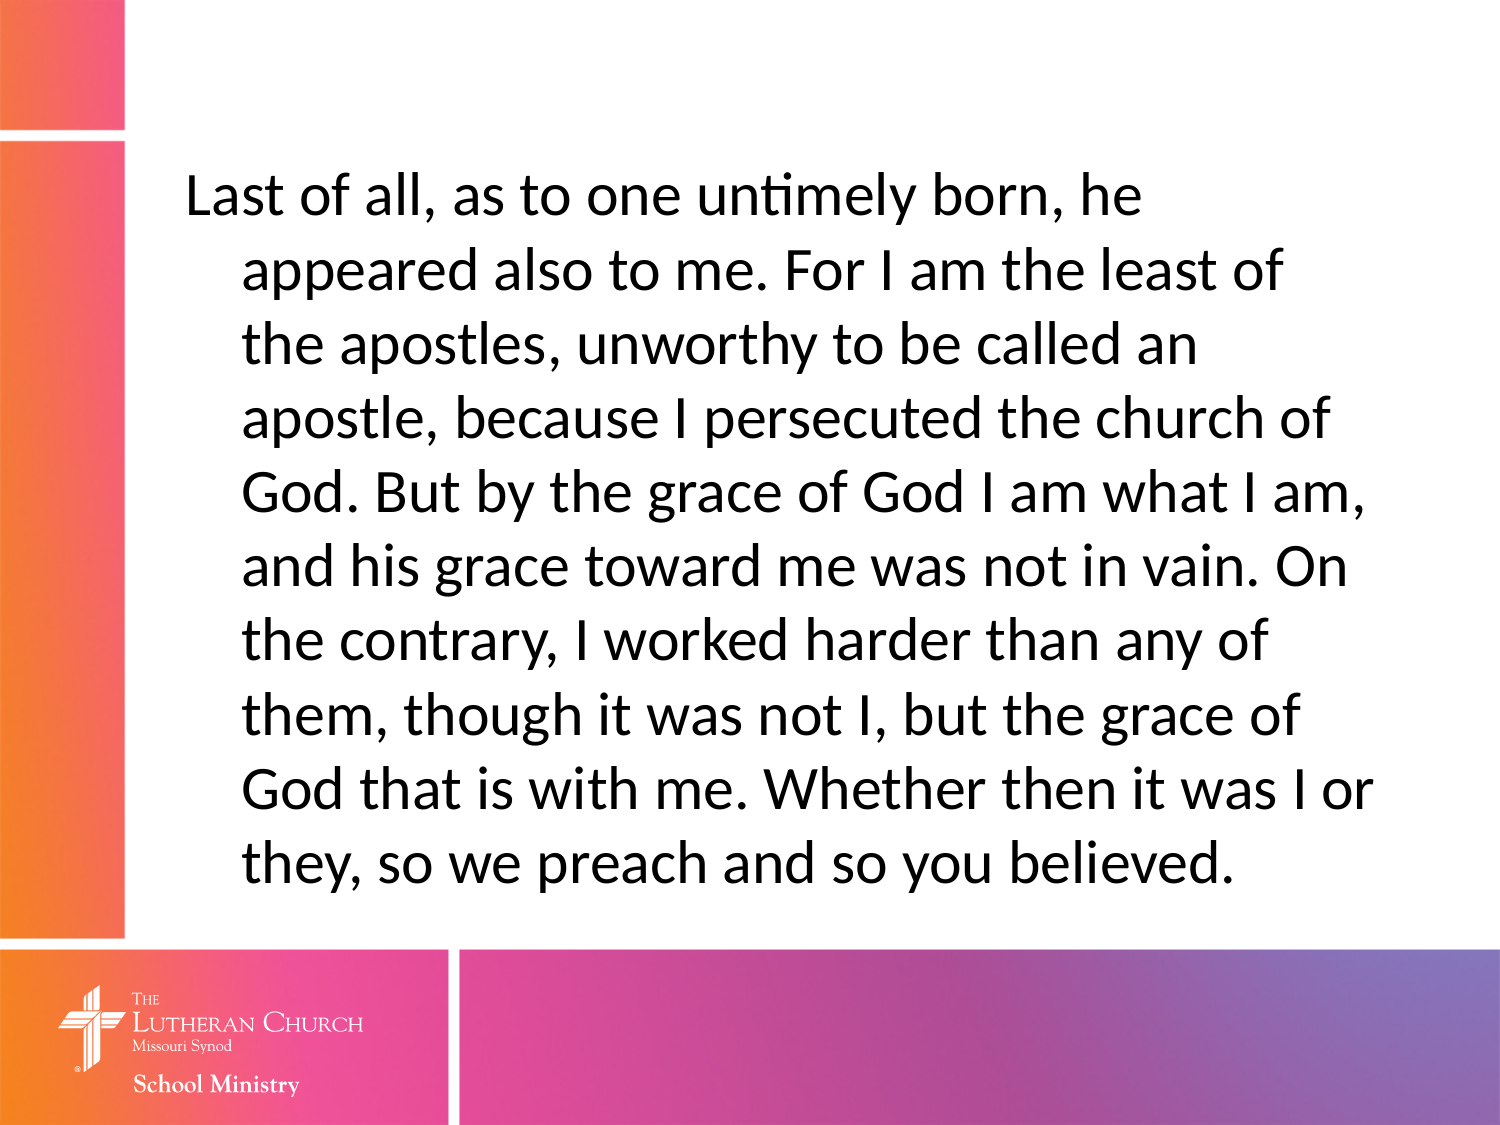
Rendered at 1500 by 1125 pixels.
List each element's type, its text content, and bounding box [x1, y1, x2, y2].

list Last of all, as to one untimely born, he appeared also to me. For I am the least of the apostles, unworthy to be called an apostle, because I persecuted the church of God. But by the grace of God I am what I am, and his grace toward me was not in vain. On the contrary, I worked harder than any of them, though it was not I, but the grace of God that is with me. Whether then it was I or they, so we preach and so you believed. [170, 59, 1397, 918]
picture [0, 0, 1500, 1125]
